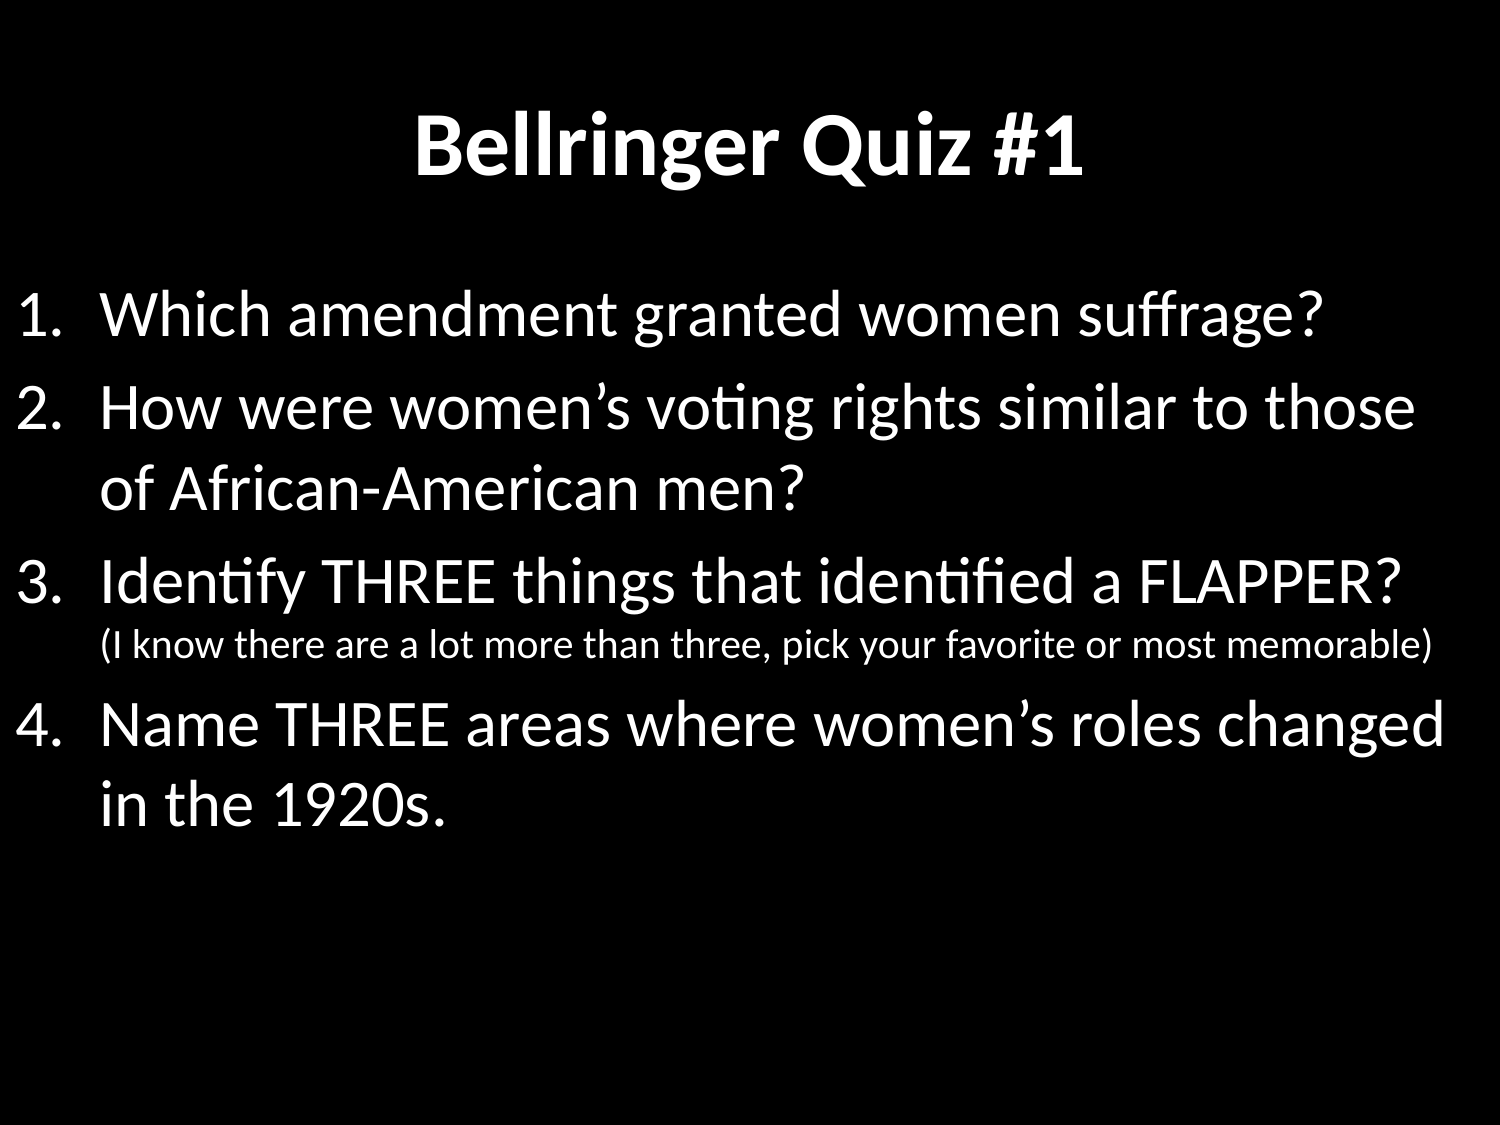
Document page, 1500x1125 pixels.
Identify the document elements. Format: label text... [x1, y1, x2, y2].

title Bellringer Quiz #1 [75, 45, 1425, 233]
list Which amendment granted women suffrage? How were women’s voting rights similar to those of African-American men? Identify THREE things that identified a FLAPPER? (I know there are a lot more than three, pick your favorite or most memorable) Name THREE areas where women’s roles changed in the 1920s. [0, 262, 1500, 1125]
